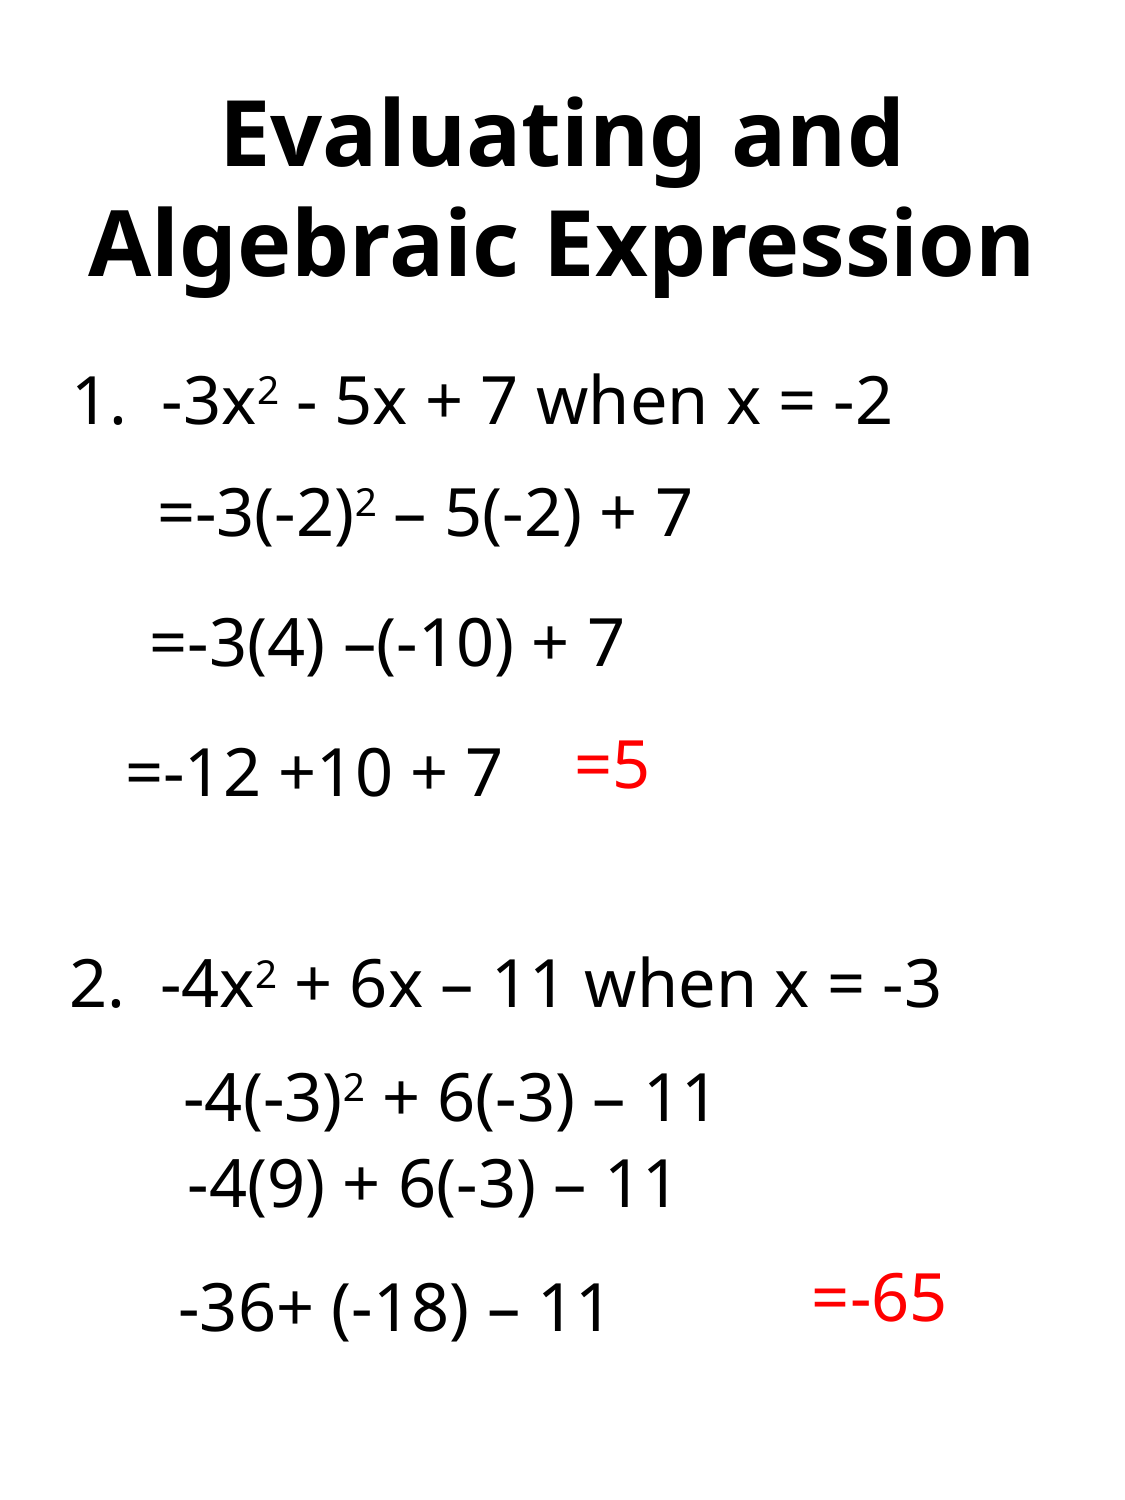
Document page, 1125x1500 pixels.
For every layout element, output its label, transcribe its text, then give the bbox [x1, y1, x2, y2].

title Evaluating and Algebraic Expression [56, 60, 1069, 310]
text_box -4(9) + 6(-3) – 11 [9, 1140, 860, 1222]
text_box -36+ (-18) – 11 [52, 1246, 741, 1363]
text_box =5 [559, 714, 666, 810]
text_box =-65 [797, 1247, 963, 1342]
text_box -4(-3)2 + 6(-3) – 11 [9, 1054, 860, 1136]
text_box =-12 +10 + 7 [110, 722, 537, 817]
text_box =-3(-2)2 – 5(-2) + 7 [142, 462, 727, 558]
list 1. -3x2 - 5x + 7 when x = -2 [56, 350, 1069, 488]
text_box =-3(4) –(-10) + 7 [135, 592, 658, 688]
text_box 2. -4x2 + 6x – 11 when x = -3 [0, 899, 1013, 1063]
